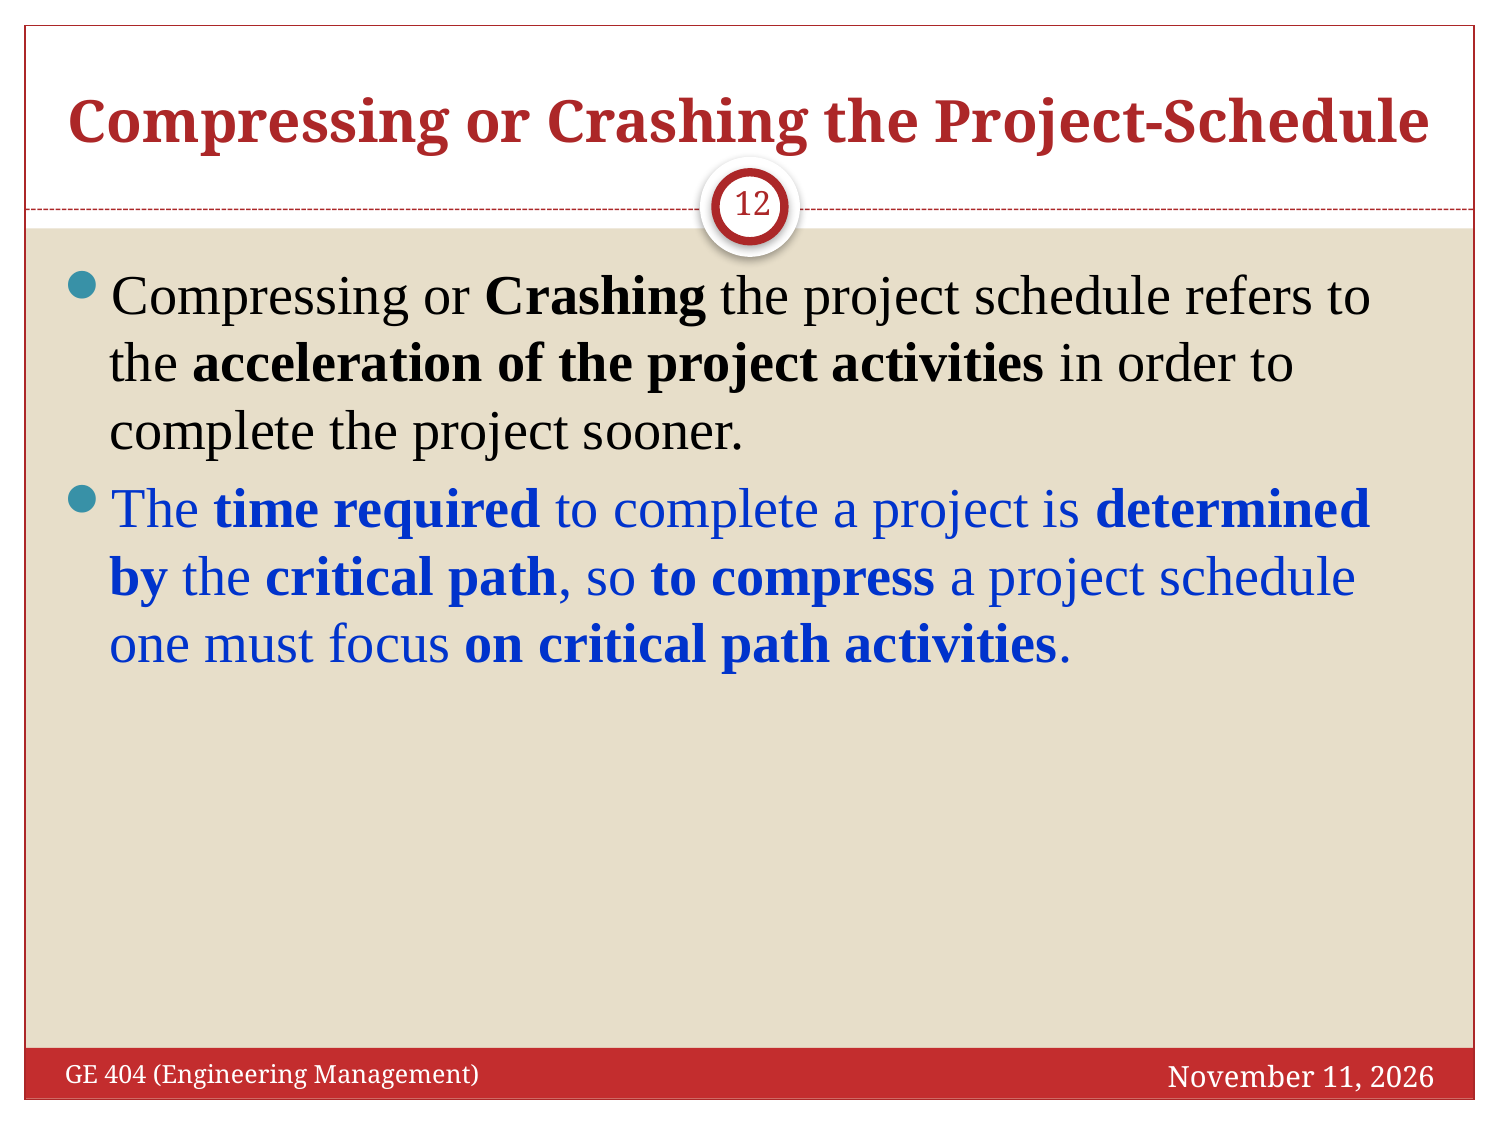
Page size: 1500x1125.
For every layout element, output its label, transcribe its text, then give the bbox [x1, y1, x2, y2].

title Compressing or Crashing the Project-Schedule [49, 37, 1450, 162]
footer GE 404 (Engineering Management) [50, 1051, 638, 1112]
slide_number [950, 1050, 1450, 1111]
slide_number 12 [715, 168, 791, 241]
list Compressing or Crashing the project schedule refers to the acceleration of the project activities in order to complete the project sooner. The time required to complete a project is determined by the critical path, so to compress a project schedule one must focus on critical path activities. [49, 250, 1445, 1001]
